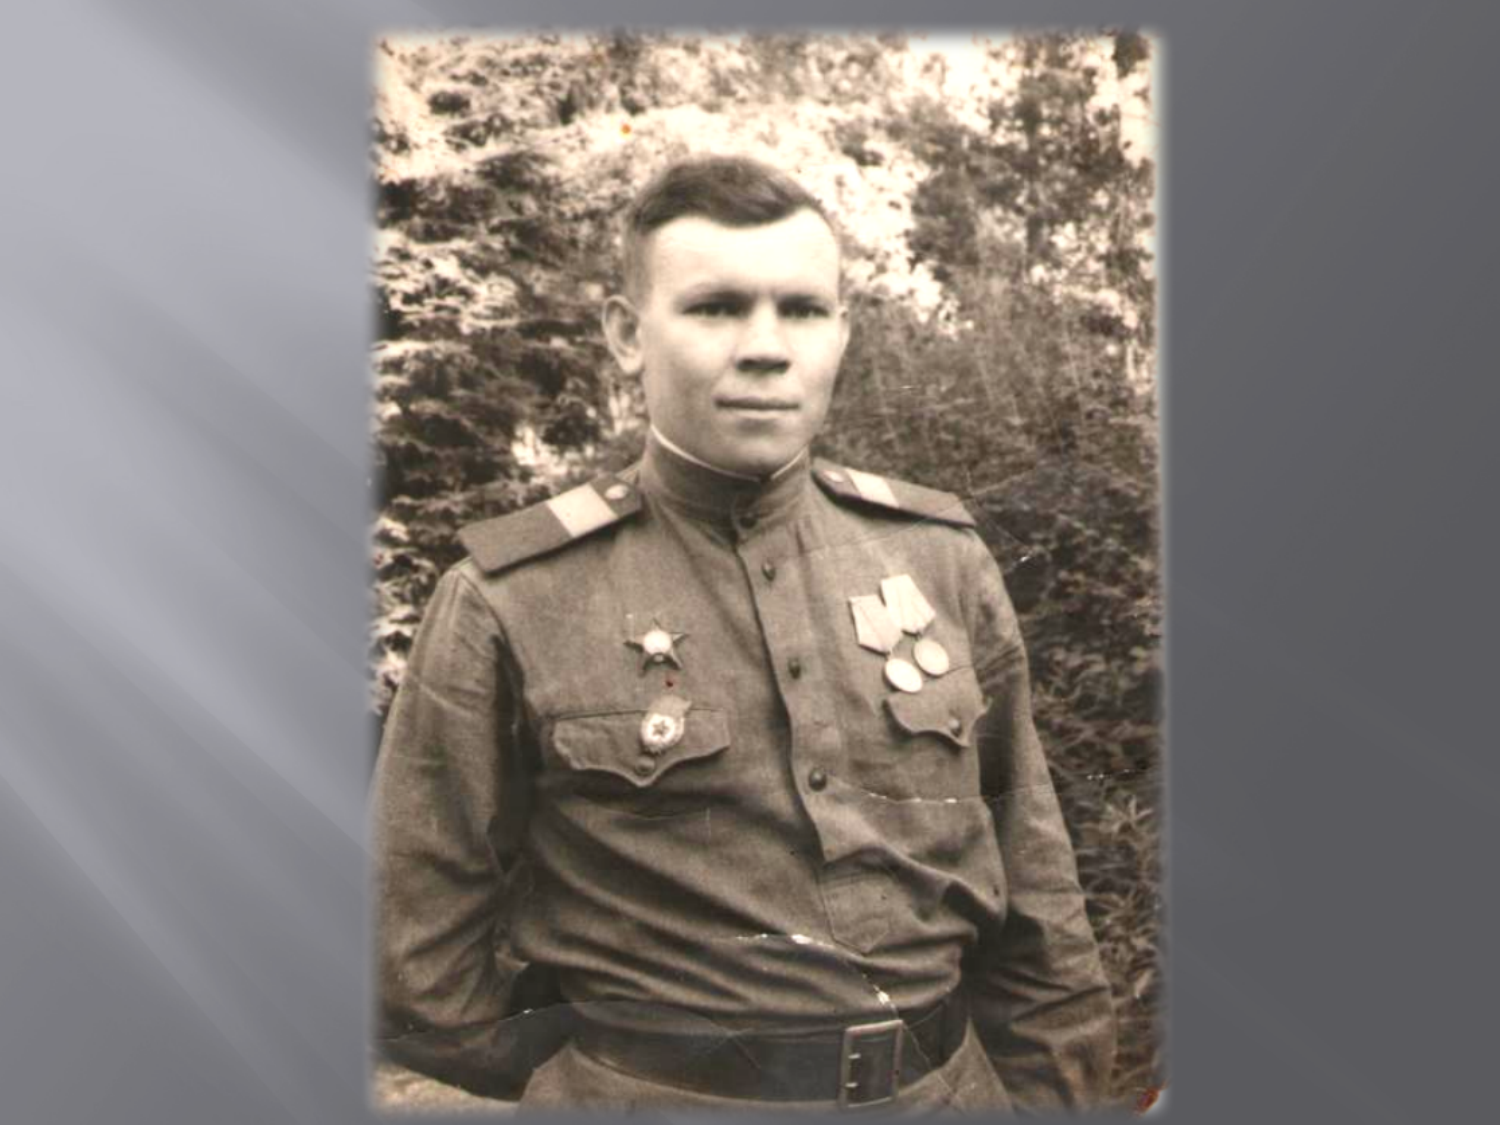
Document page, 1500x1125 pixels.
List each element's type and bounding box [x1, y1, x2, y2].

picture [360, 19, 1176, 1125]
